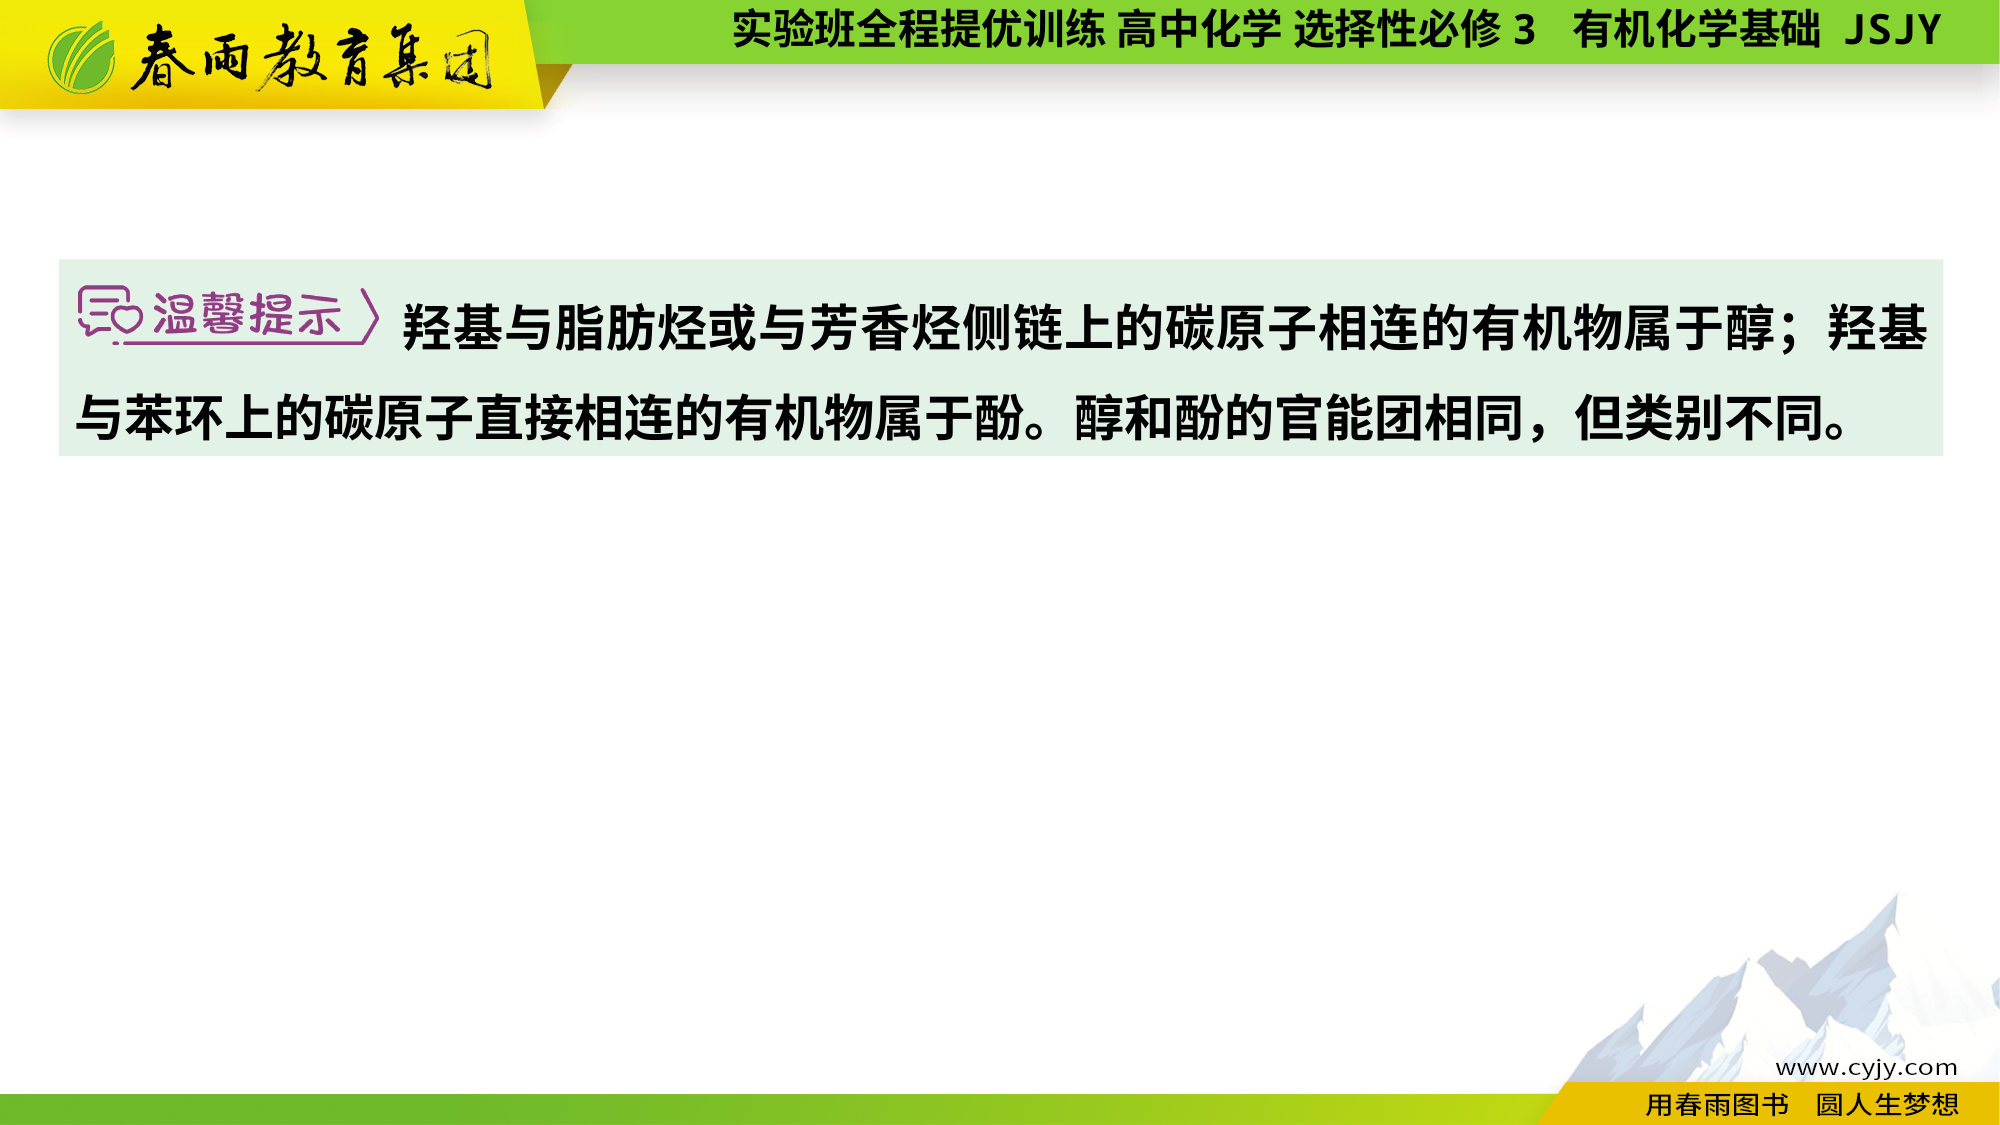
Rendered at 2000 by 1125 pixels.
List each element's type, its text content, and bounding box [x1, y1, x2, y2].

list 羟基与脂肪烃或与芳香烃侧链上的碳原子相连的有机物属于醇；羟基与苯环上的碳原子直接相连的有机物属于酚。醇和酚的官能团相同，但类别不同。 [59, 259, 1944, 457]
picture [0, 0, 2000, 1125]
